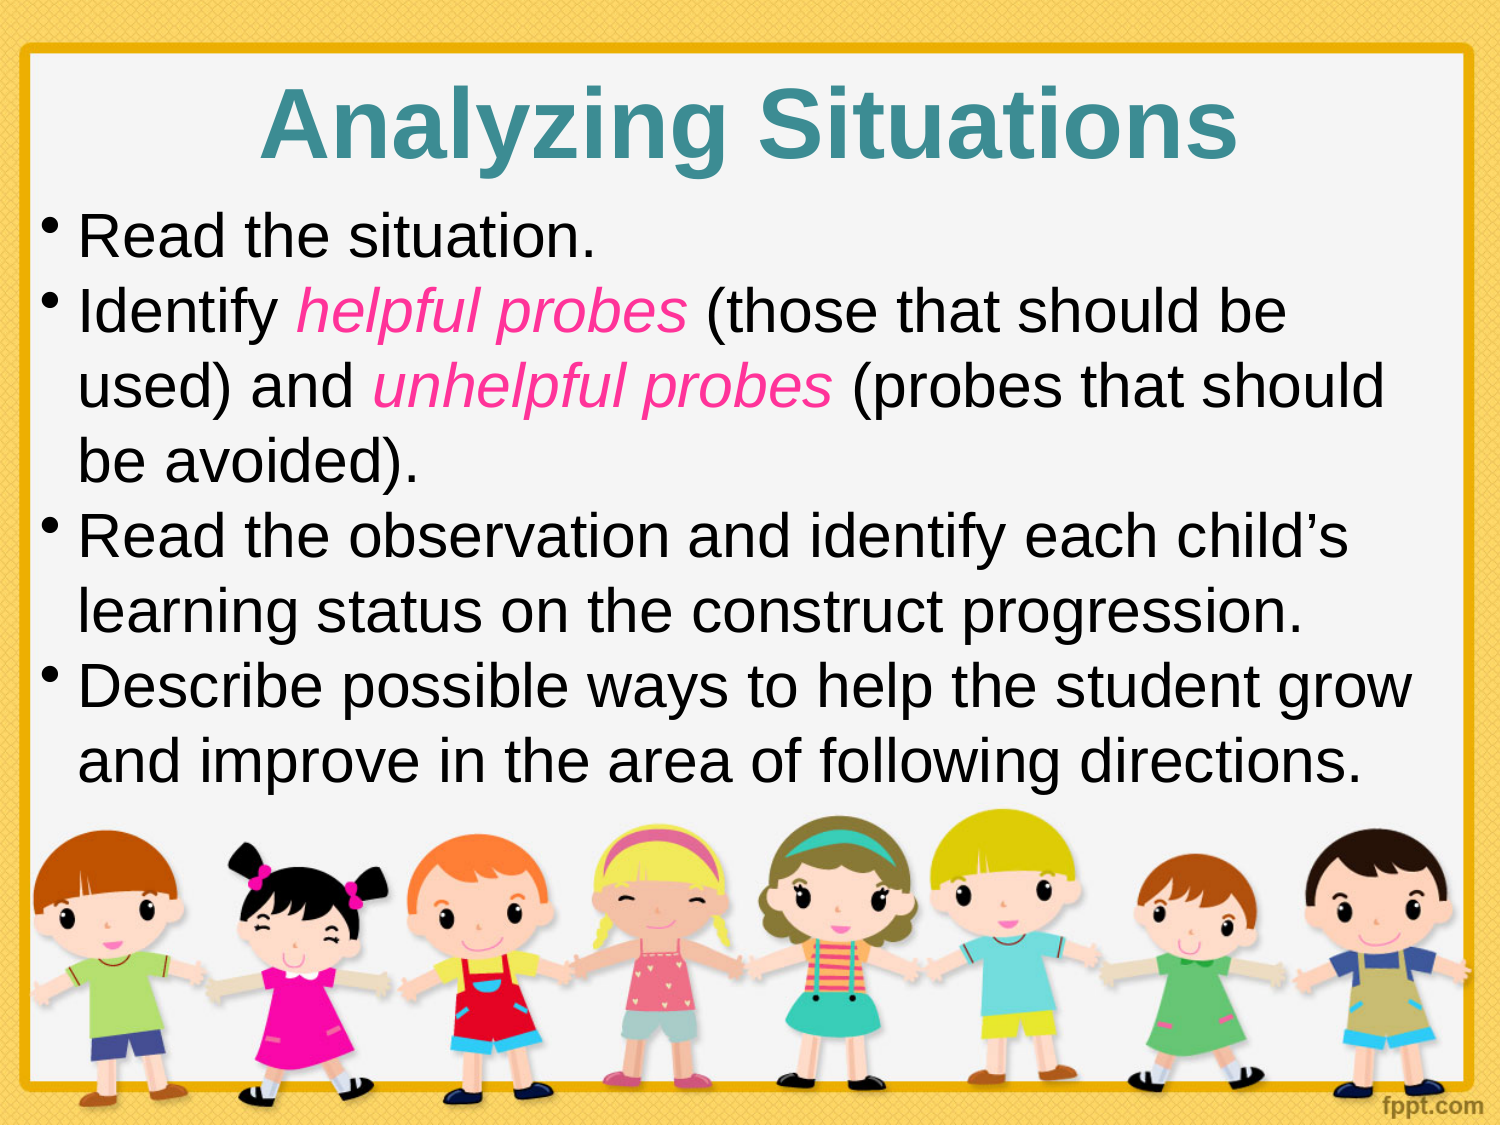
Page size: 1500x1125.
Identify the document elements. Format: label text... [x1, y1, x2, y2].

title Analyzing Situations [75, 24, 1425, 187]
list Read the situation. Identify helpful probes (those that should be used) and unhelpful probes (probes that should be avoided). Read the observation and identify each child’s learning status on the construct progression. Describe possible ways to help the student grow and improve in the area of following directions. [24, 187, 1463, 925]
picture [0, 0, 1500, 1125]
